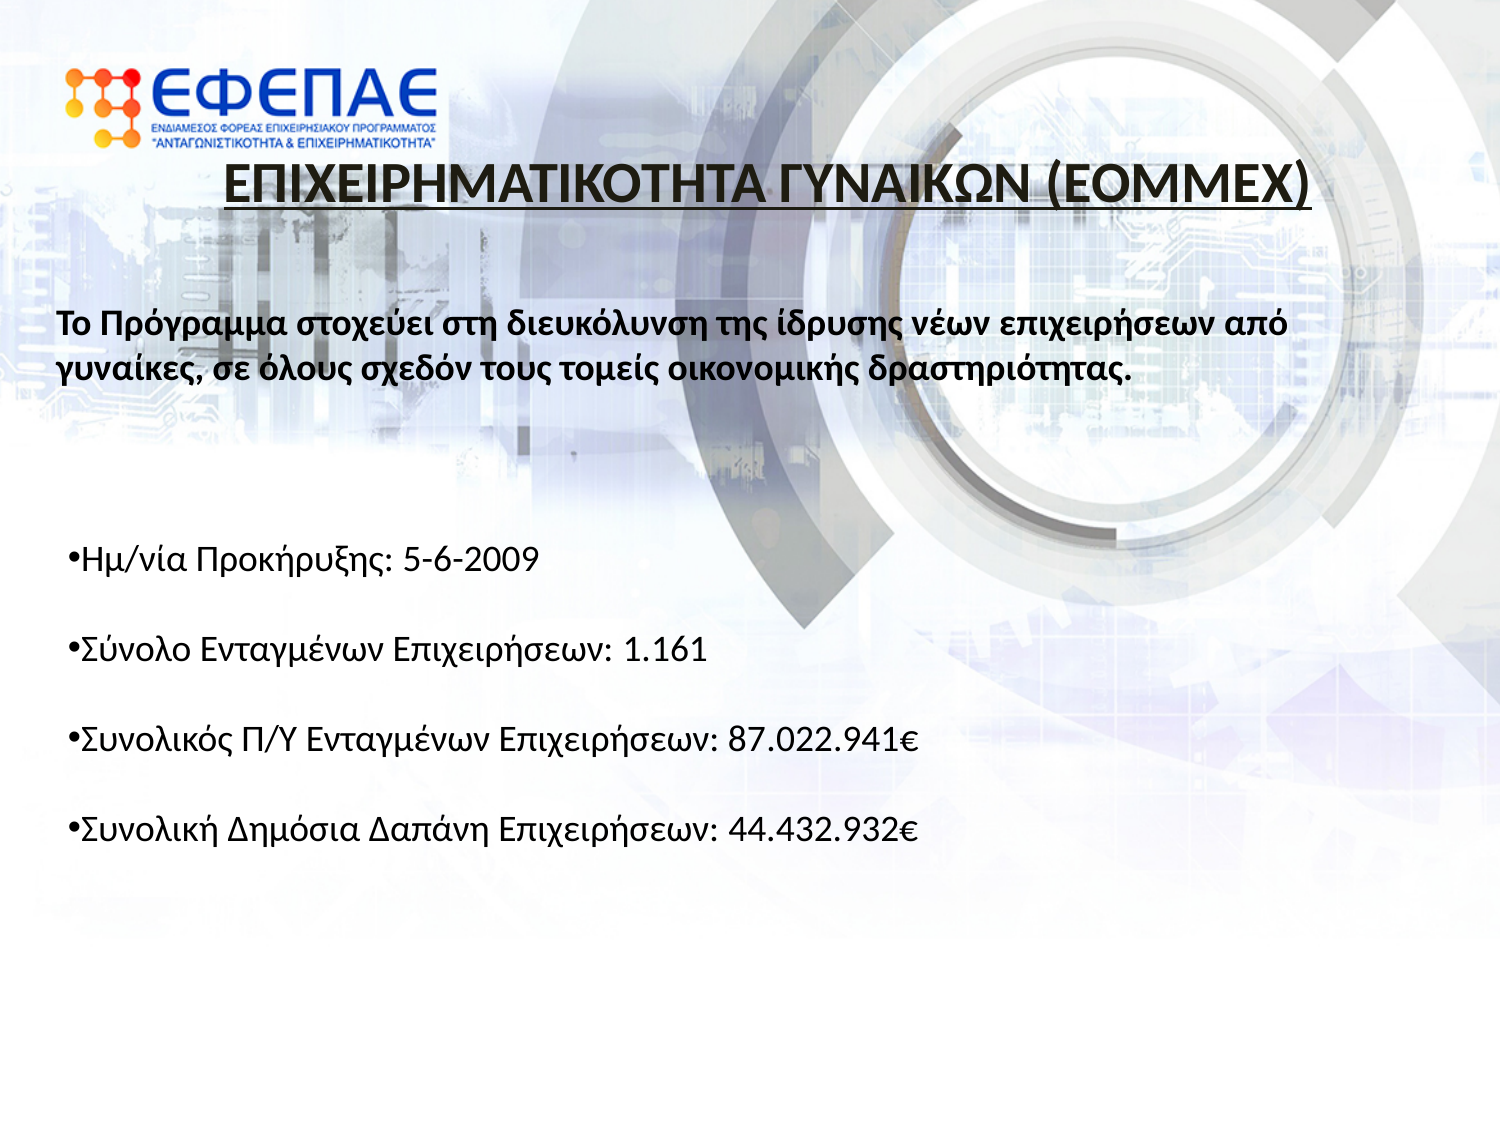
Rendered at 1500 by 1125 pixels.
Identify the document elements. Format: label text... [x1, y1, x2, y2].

text_box Το Πρόγραμμα στοχεύει στη διευκόλυνση της ίδρυσης νέων επιχειρήσεων από γυναίκες, σε όλους σχεδόν τους τομείς οικονομικής δραστηριότητας. [41, 290, 1459, 441]
picture [0, 0, 1500, 1125]
text_box ΕΠΙΧΕΙΡΗΜΑΤΙΚΟΤΗΤΑ ΓΥΝΑΙΚΩΝ (ΕΟΜΜΕΧ) [76, 137, 1459, 222]
text_box Ημ/νία Προκήρυξης: 5-6-2009 Σύνολο Ενταγμένων Επιχειρήσεων: 1.161 Συνολικός Π/Υ Ενταγμένων Επιχειρήσεων: 87.022.941€ Συνολική Δημόσια Δαπάνη Επιχειρήσεων: 44.432.932€ [53, 527, 1459, 857]
